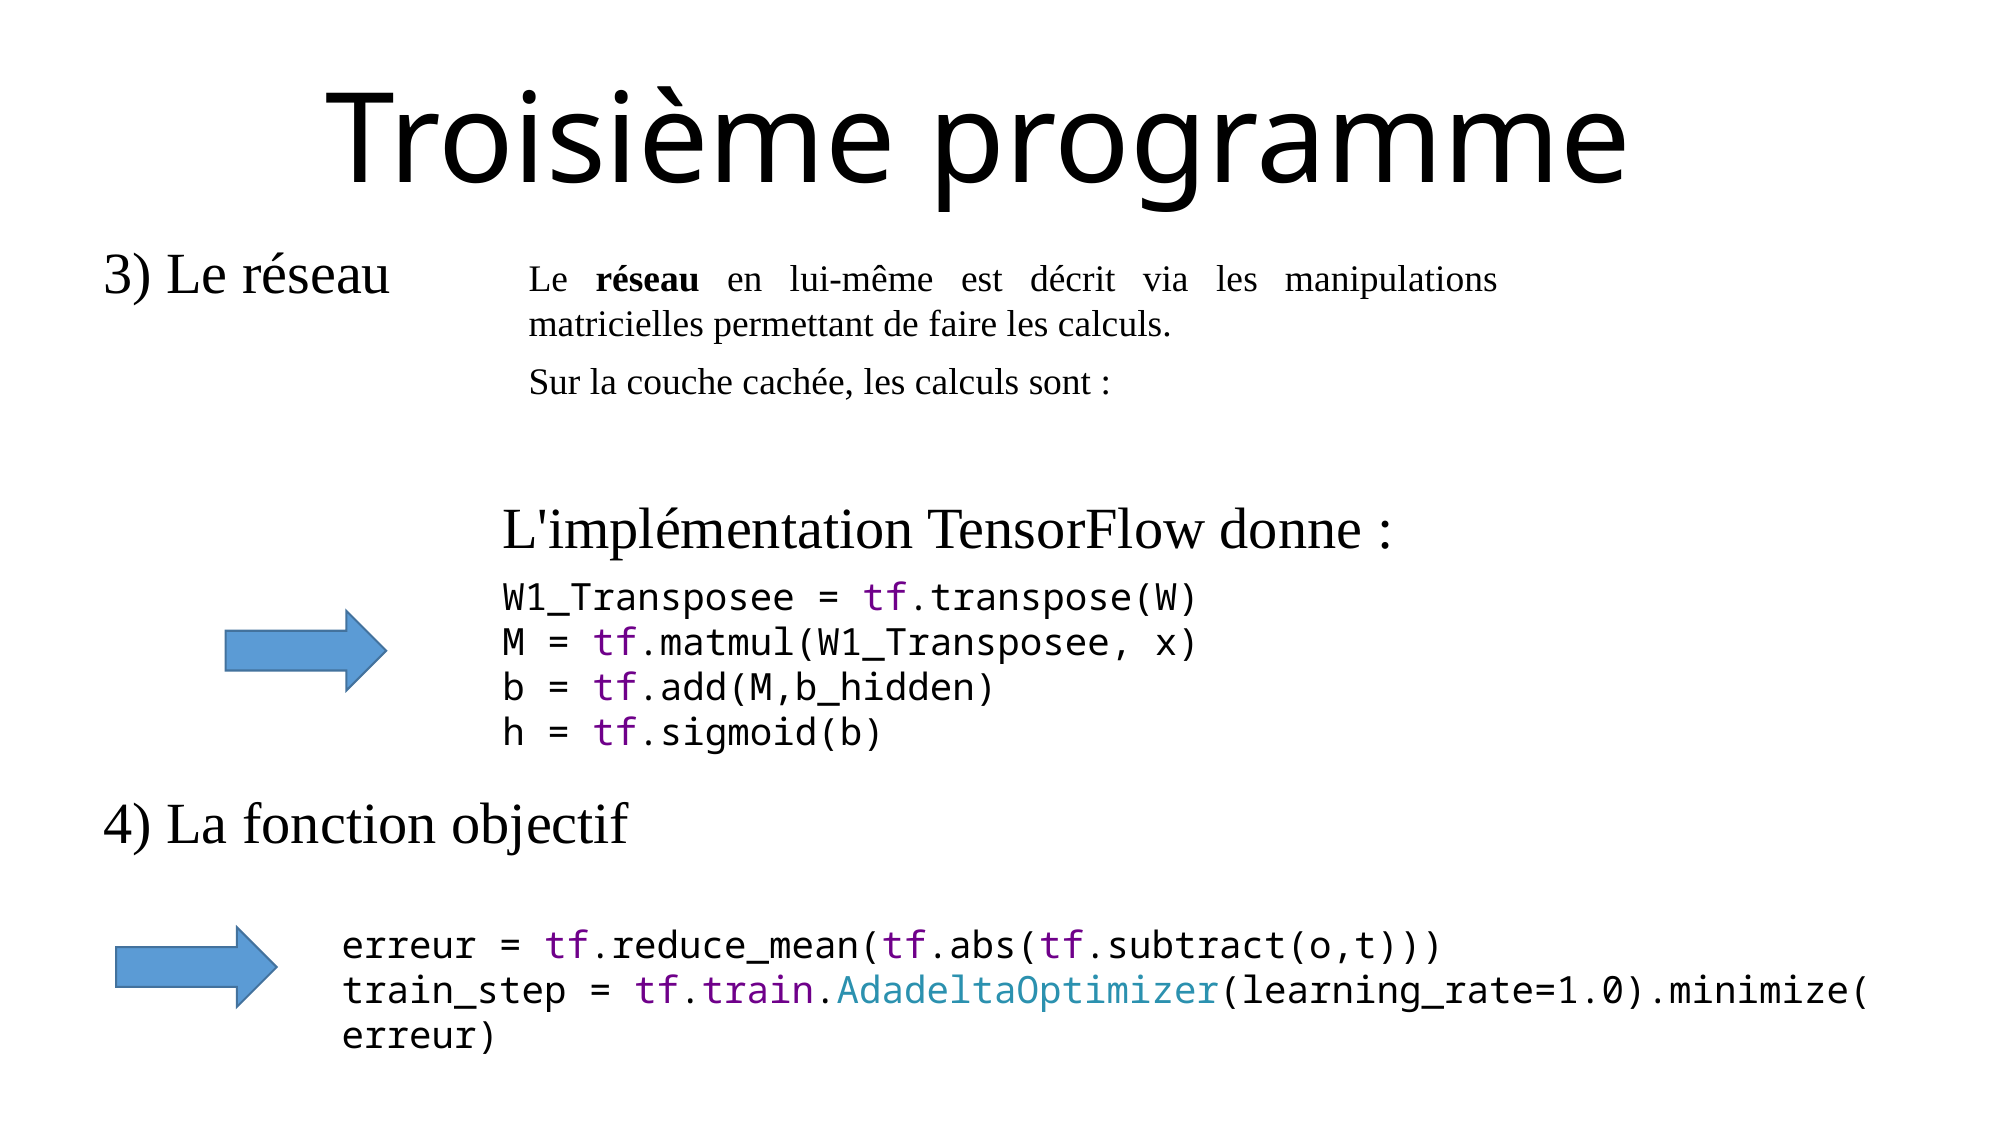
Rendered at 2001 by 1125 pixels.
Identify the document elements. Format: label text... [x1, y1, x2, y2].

text_box 4) La fonction objectif [88, 778, 1089, 863]
text_box [115, 924, 279, 1010]
text_box L'implémentation TensorFlow donne : W1_Transposee = tf.transpose(W) M = tf.matmul(W1_Transposee, x) b = tf.add(M,b_hidden) h = tf.sigmoid(b) [487, 482, 1488, 761]
text_box erreur = tf.reduce_mean(tf.abs(tf.subtract(o,t))) train_step = tf.train.AdadeltaOptimizer(learning_rate=1.0).minimize(erreur) [326, 914, 1902, 1064]
text_box Troisième programme [116, 0, 1842, 218]
text_box [224, 608, 388, 693]
text_box 3) Le réseau [88, 227, 1089, 313]
